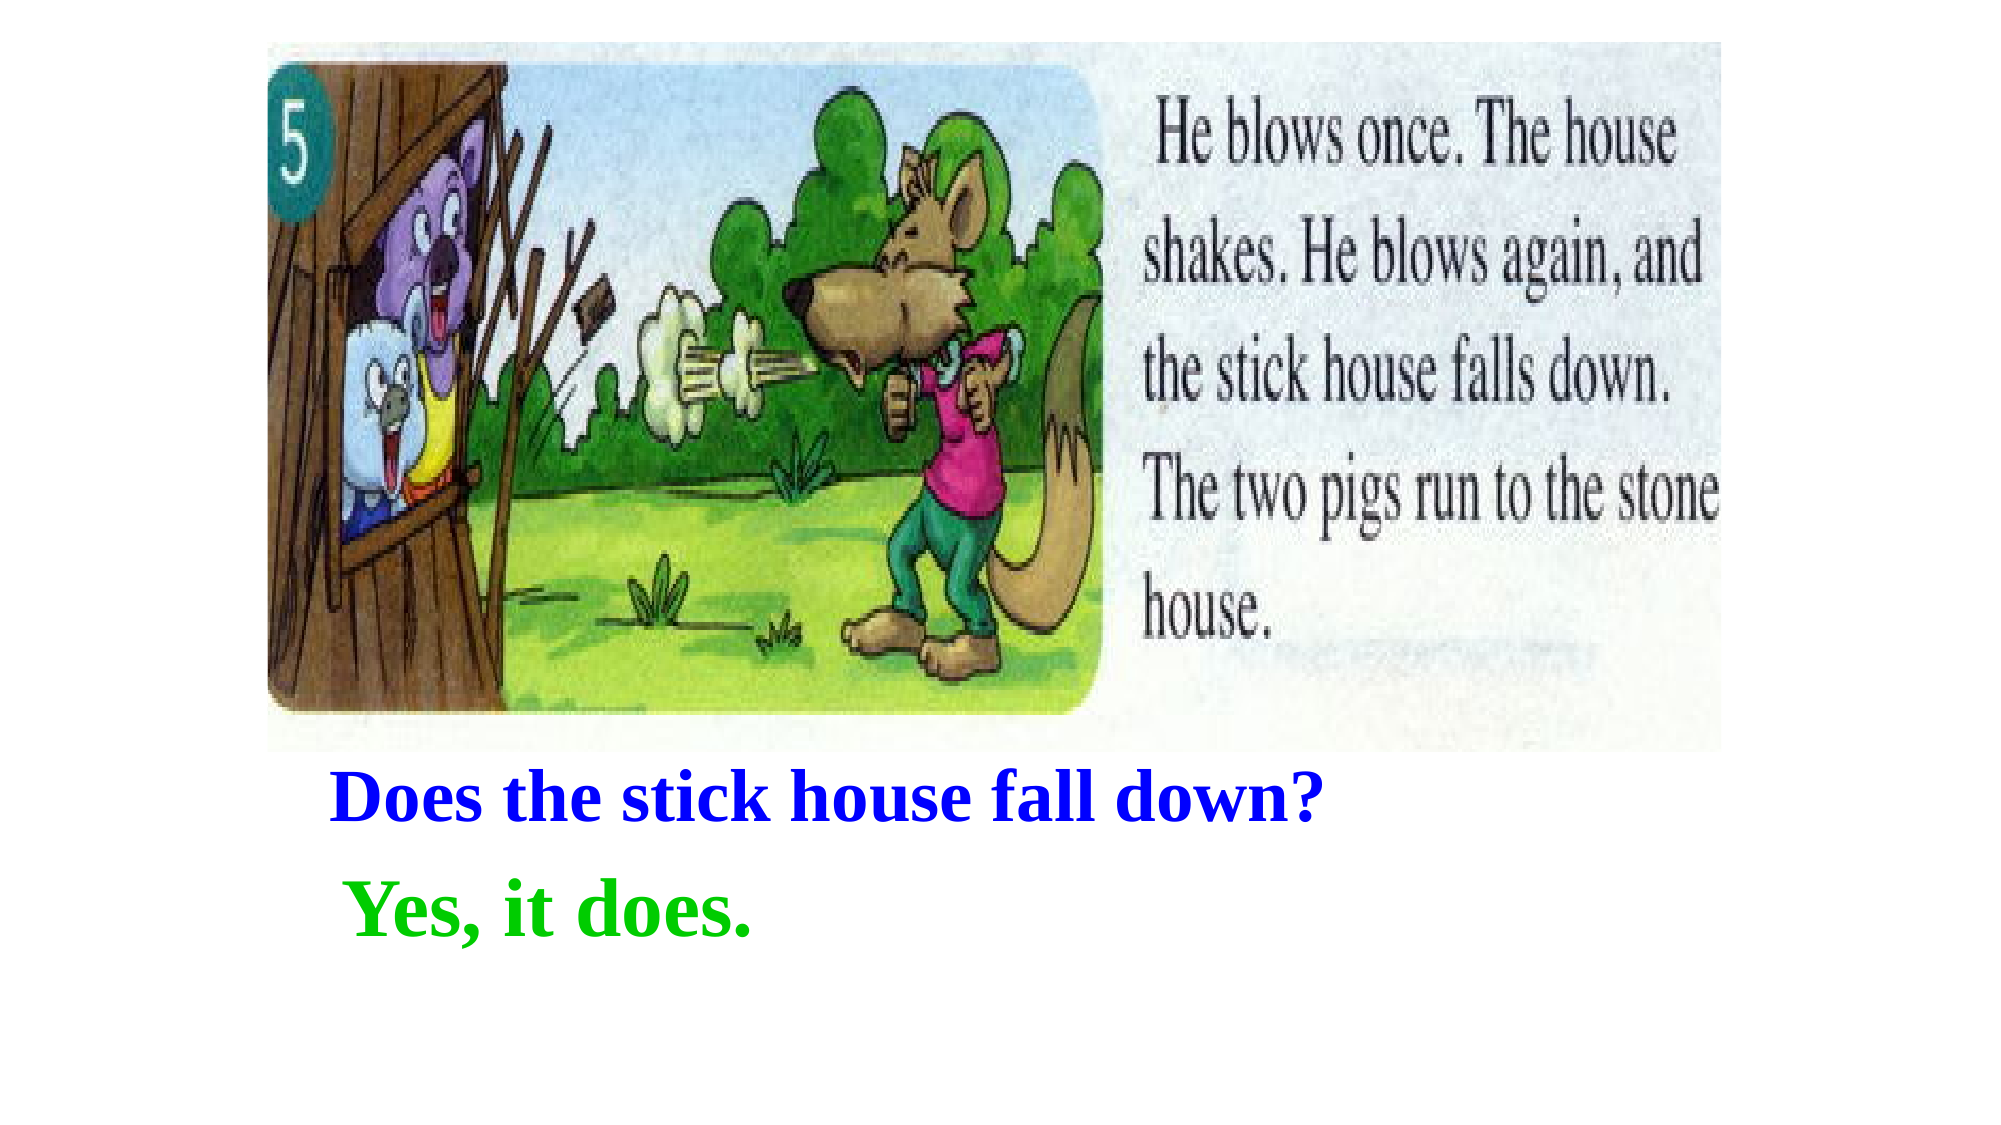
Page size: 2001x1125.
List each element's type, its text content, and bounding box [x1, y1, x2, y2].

picture [267, 42, 1722, 752]
text_box Yes, it does. [326, 846, 823, 1006]
text_box Does the stick house fall down? [315, 752, 1697, 890]
